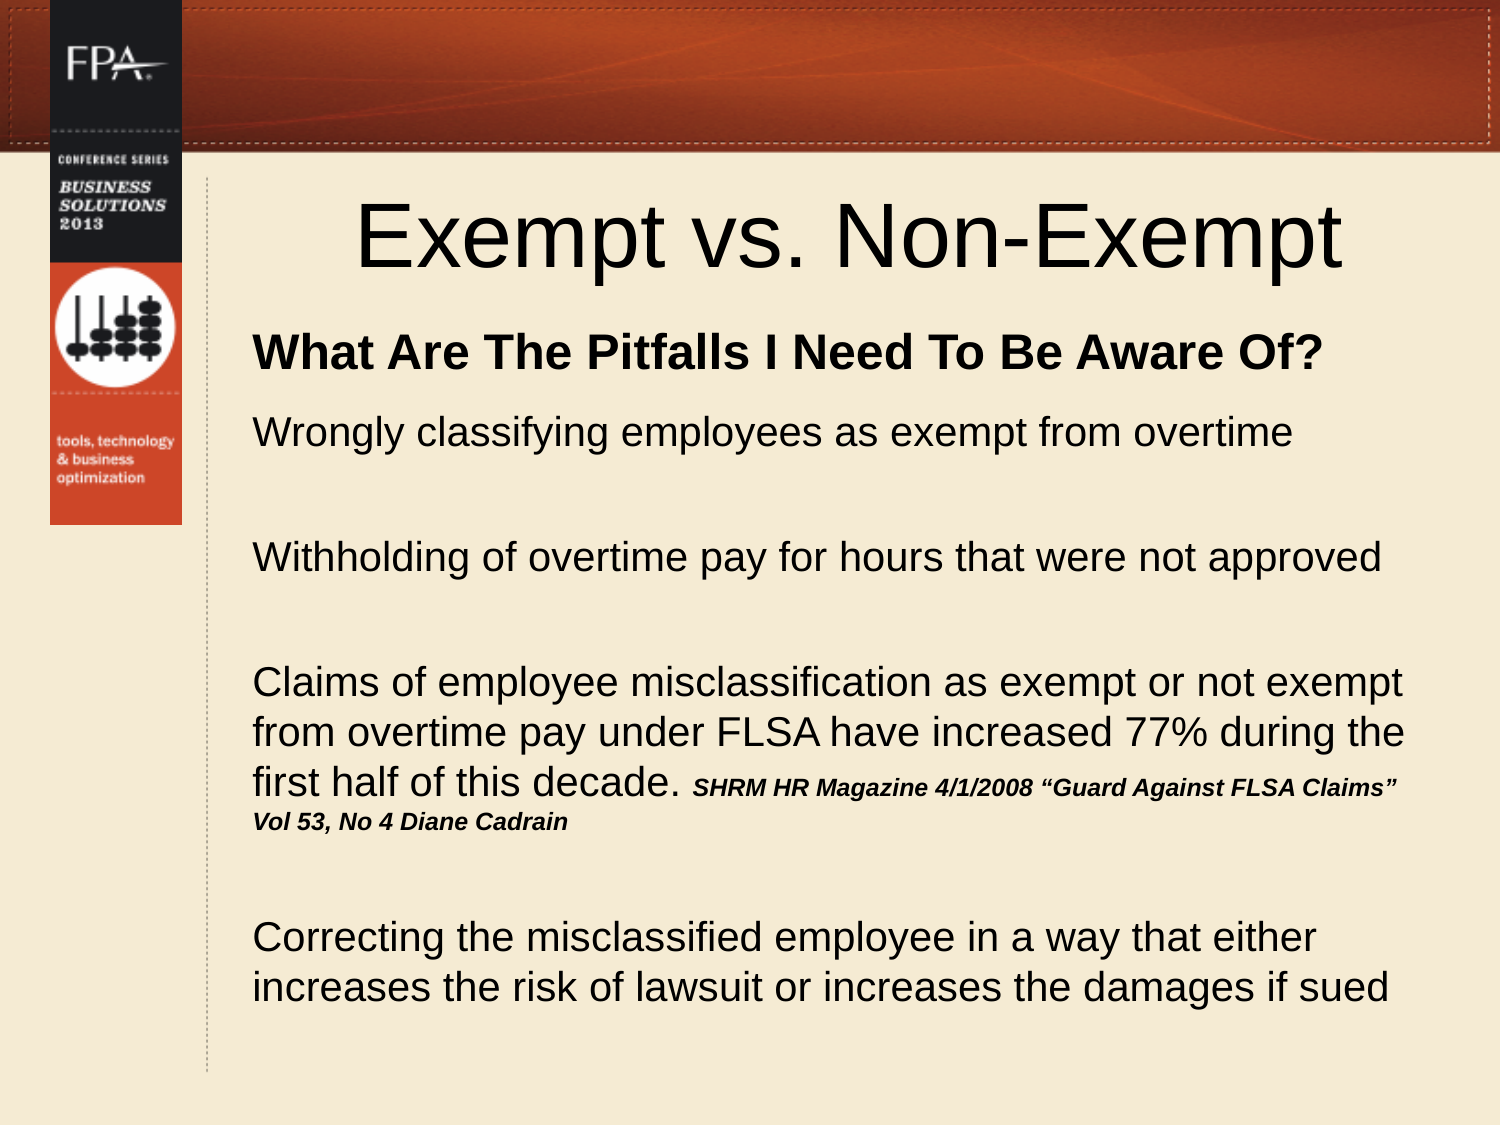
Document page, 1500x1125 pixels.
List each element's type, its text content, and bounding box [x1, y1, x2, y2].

title Exempt vs. Non-Exempt [262, 149, 1438, 312]
text_box What Are The Pitfalls I Need To Be Aware Of? Wrongly classifying employees as exempt from overtime Withholding of overtime pay for hours that were not approved Claims of employee misclassification as exempt or not exempt from overtime pay under FLSA have increased 77% during the first half of this decade. SHRM HR Magazine 4/1/2008 “Guard Against FLSA Claims” Vol 53, No 4 Diane Cadrain Correcting the misclassified employee in a way that either increases the risk of lawsuit or increases the damages if sued [237, 312, 1438, 1018]
picture [0, 0, 1500, 1125]
